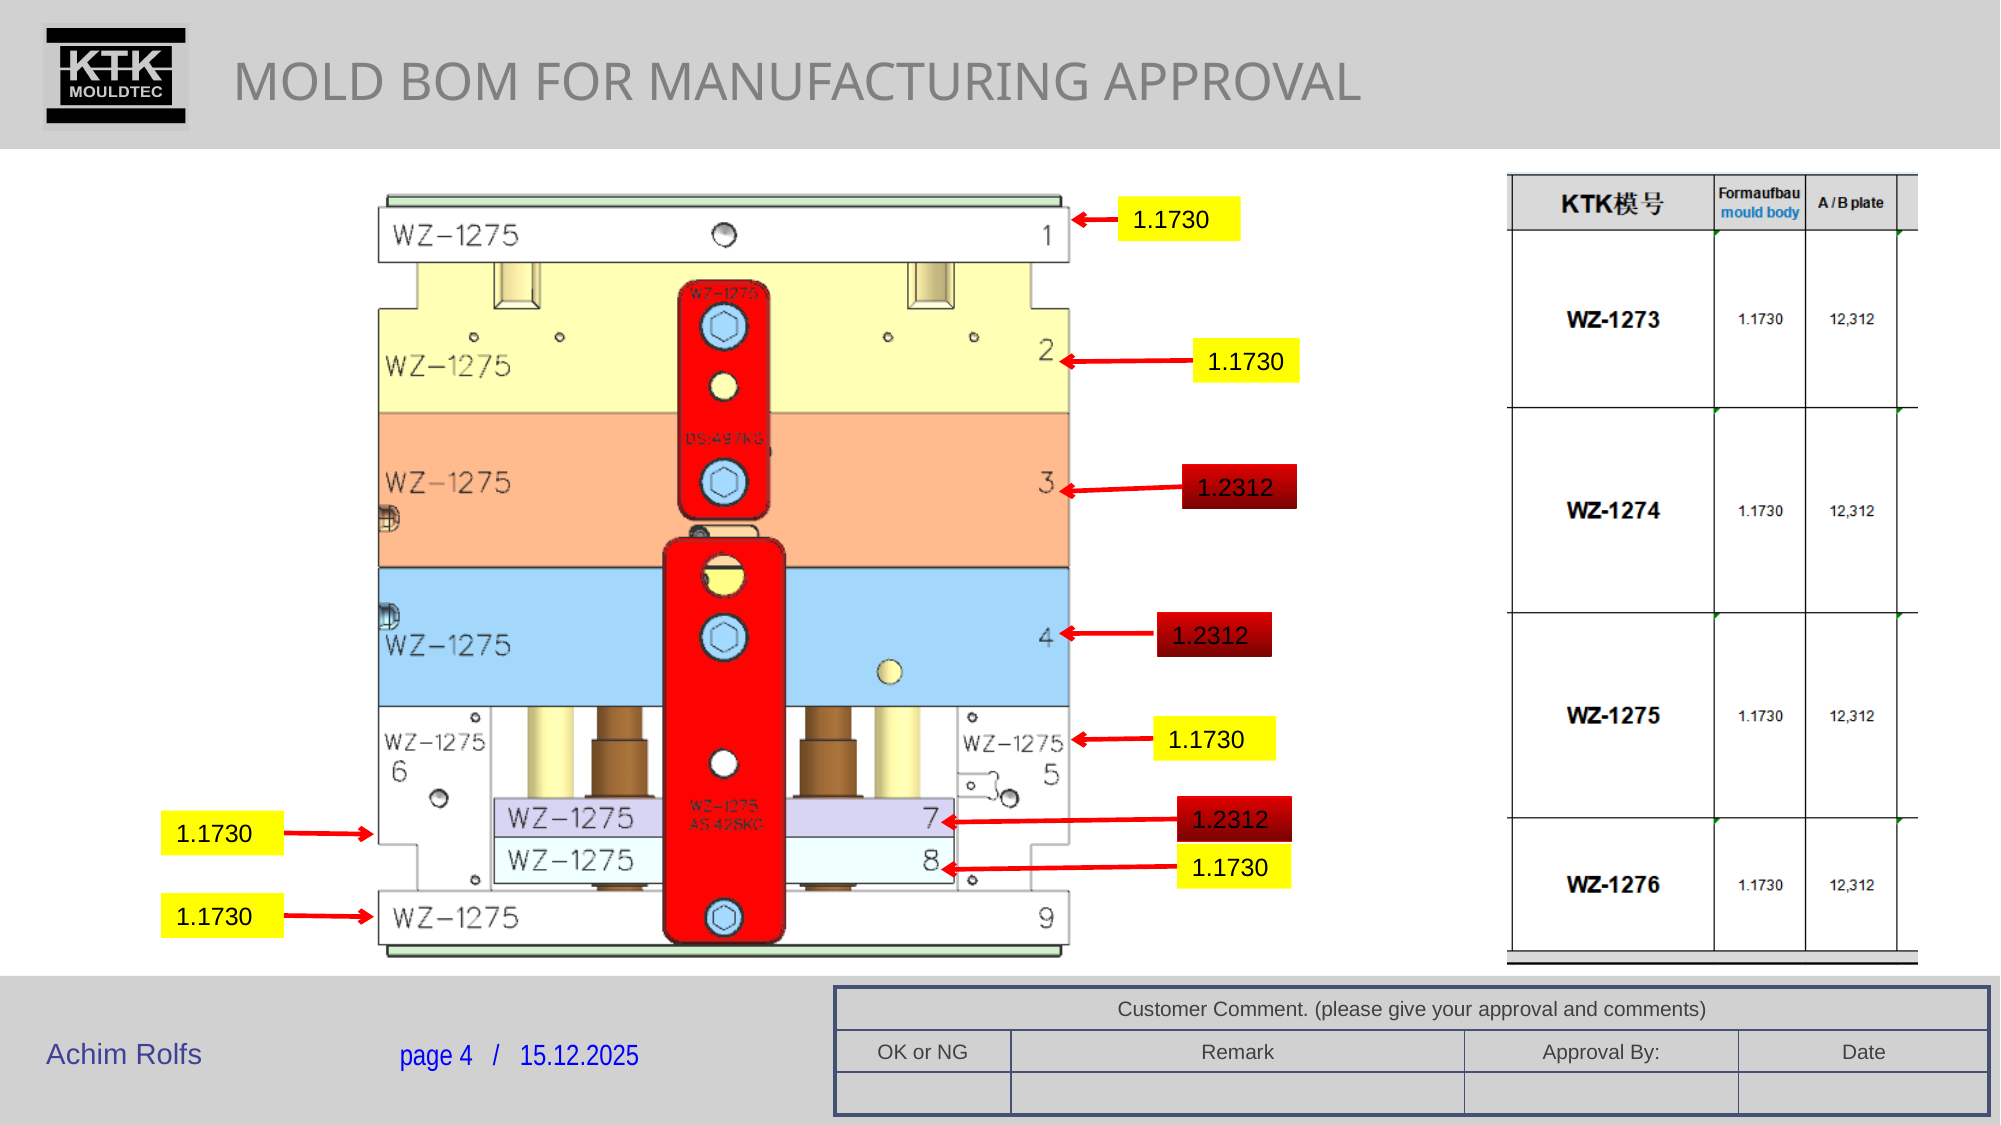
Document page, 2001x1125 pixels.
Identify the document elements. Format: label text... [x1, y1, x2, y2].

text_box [940, 866, 1178, 870]
text_box 1.1730 [1193, 338, 1300, 383]
text_box 1.1730 [1126, 196, 1241, 242]
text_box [940, 819, 1178, 823]
text_box 1.1730 [1177, 843, 1292, 889]
text_box 1.1730 [1153, 716, 1277, 761]
text_box 1.2312 [1157, 612, 1272, 657]
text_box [1058, 486, 1183, 492]
picture [1507, 172, 1918, 966]
text_box page 4 / 15.12.2025 [370, 1011, 670, 1066]
text_box 1.2312 [1177, 796, 1292, 842]
picture [339, 172, 1122, 966]
text_box 1.2312 [1182, 464, 1297, 509]
text_box 1.1730 [161, 893, 284, 938]
text_box 1.1730 [161, 810, 284, 856]
